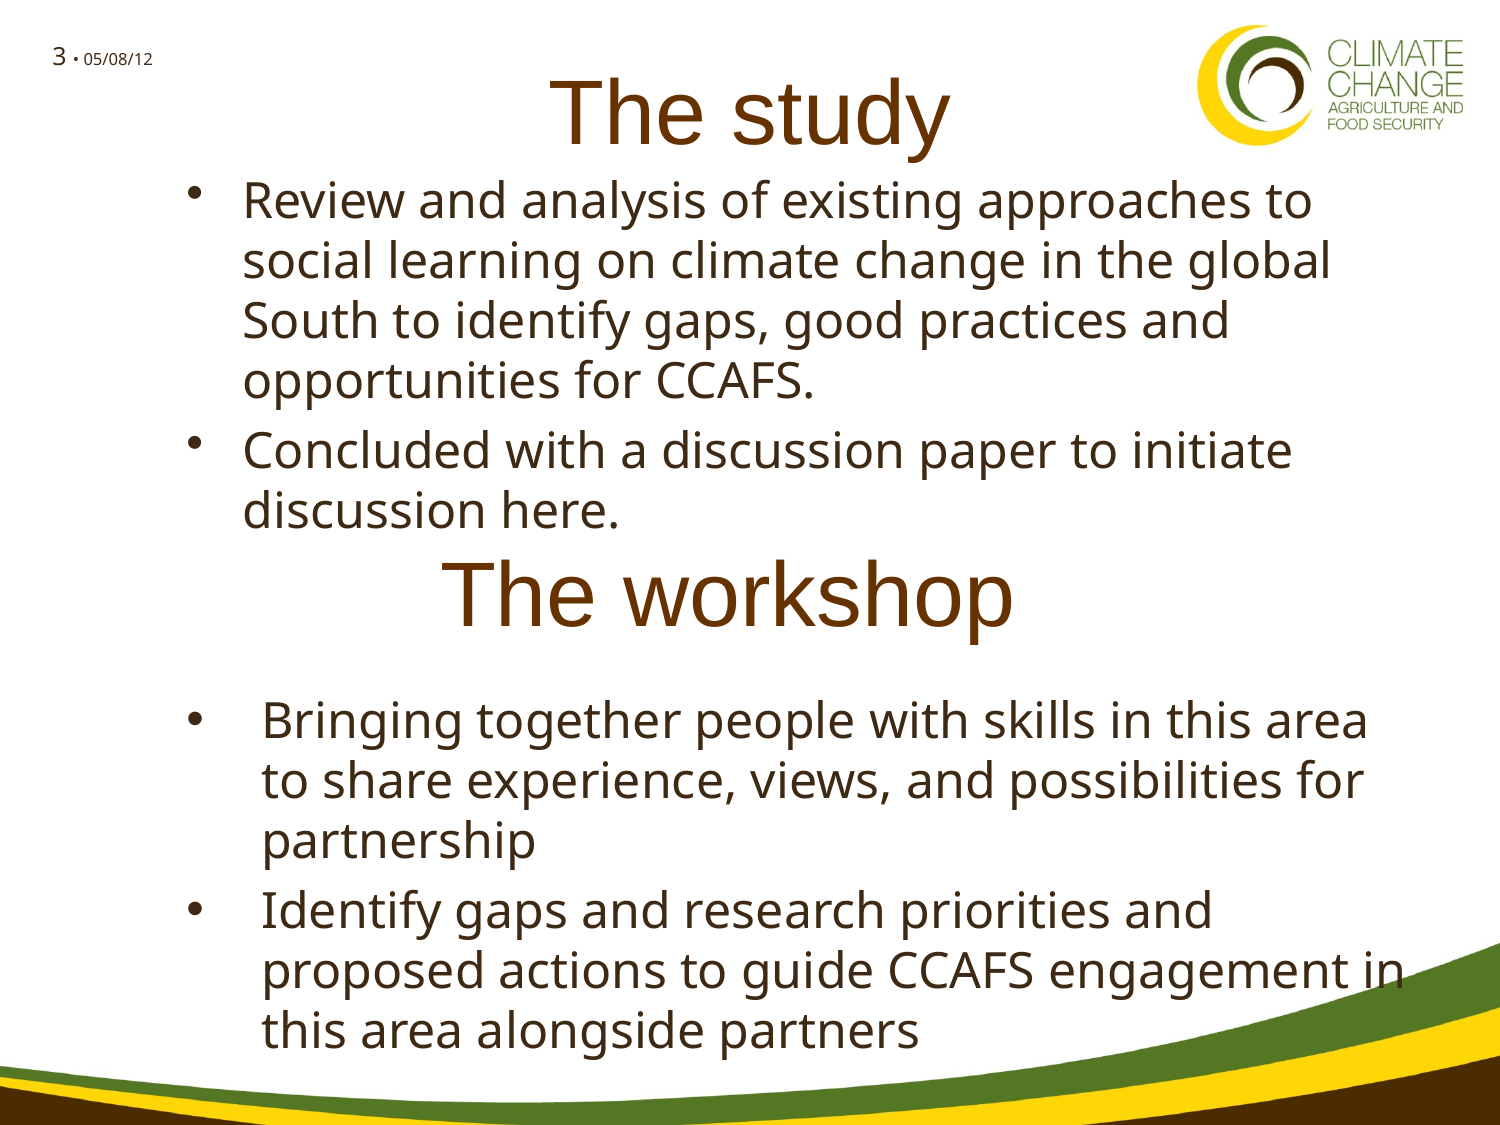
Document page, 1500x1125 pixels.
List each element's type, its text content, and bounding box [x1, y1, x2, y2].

title The study [75, 45, 1425, 233]
picture [1183, 12, 1475, 154]
picture [0, 936, 1500, 1125]
list Review and analysis of existing approaches to social learning on climate change in the global South to identify gaps, good practices and opportunities for CCAFS. Concluded with a discussion paper to initiate discussion here. Bringing together people with skills in this area to share experience, views, and possibilities for partnership Identify gaps and research priorities and proposed actions to guide CCAFS engagement in this area alongside partners [171, 160, 1437, 486]
text_box The workshop [53, 527, 1403, 715]
